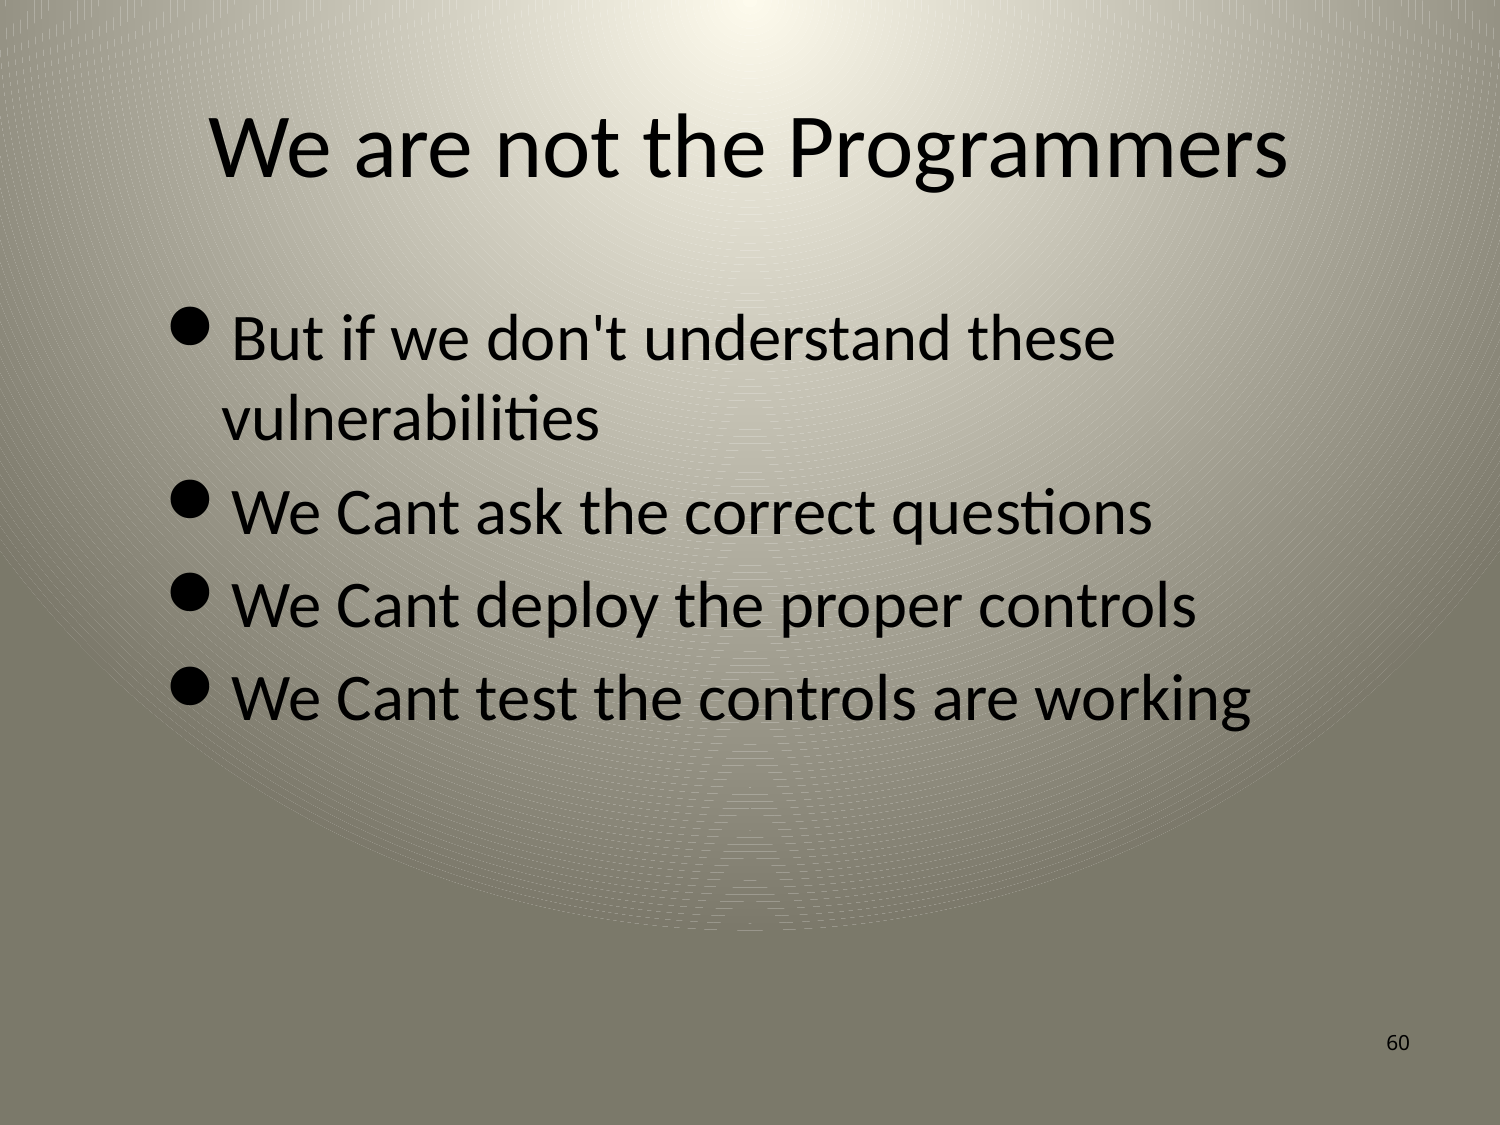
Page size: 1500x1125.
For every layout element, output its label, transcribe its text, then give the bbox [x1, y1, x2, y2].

list But if we don't understand these vulnerabilities We Cant ask the correct questions We Cant deploy the proper controls We Cant test the controls are working [150, 286, 1350, 993]
slide_number 60 [1074, 1021, 1425, 1067]
title We are not the Programmers [150, 37, 1350, 245]
